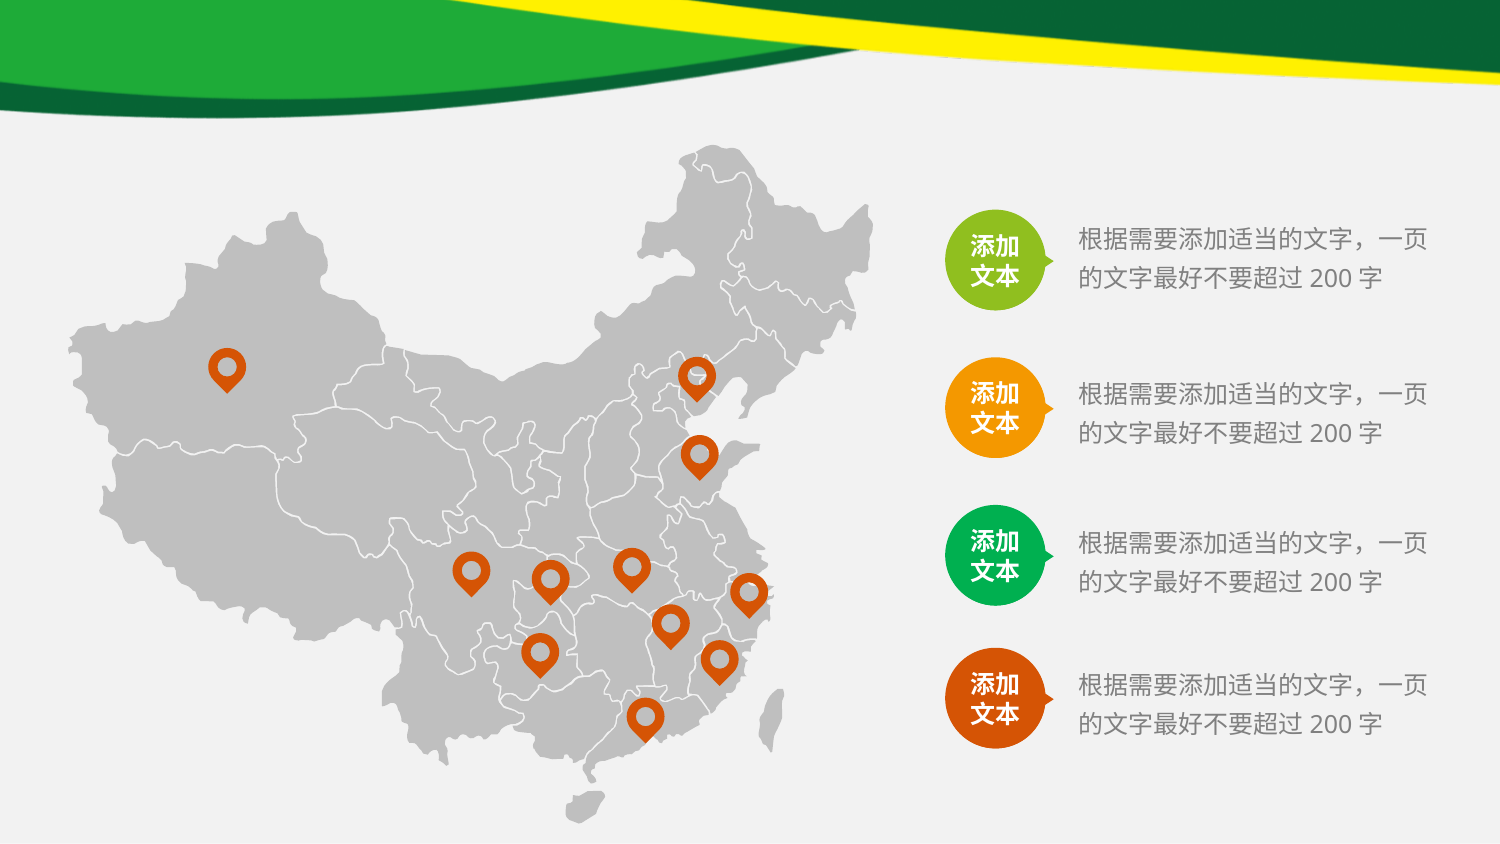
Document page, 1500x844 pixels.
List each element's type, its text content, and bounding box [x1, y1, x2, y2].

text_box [944, 357, 1054, 459]
text_box 根据需要添加适当的文字，一页的文字最好不要超过200字 [1067, 364, 1453, 454]
text_box 根据需要添加适当的文字，一页的文字最好不要超过200字 [1067, 654, 1453, 744]
text_box 根据需要添加适当的文字，一页的文字最好不要超过200字 [1067, 512, 1453, 602]
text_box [67, 144, 874, 824]
text_box 根据需要添加适当的文字，一页的文字最好不要超过200字 [1067, 209, 1459, 299]
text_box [944, 209, 1054, 311]
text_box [944, 504, 1054, 606]
picture [0, 0, 1500, 119]
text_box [944, 647, 1054, 749]
